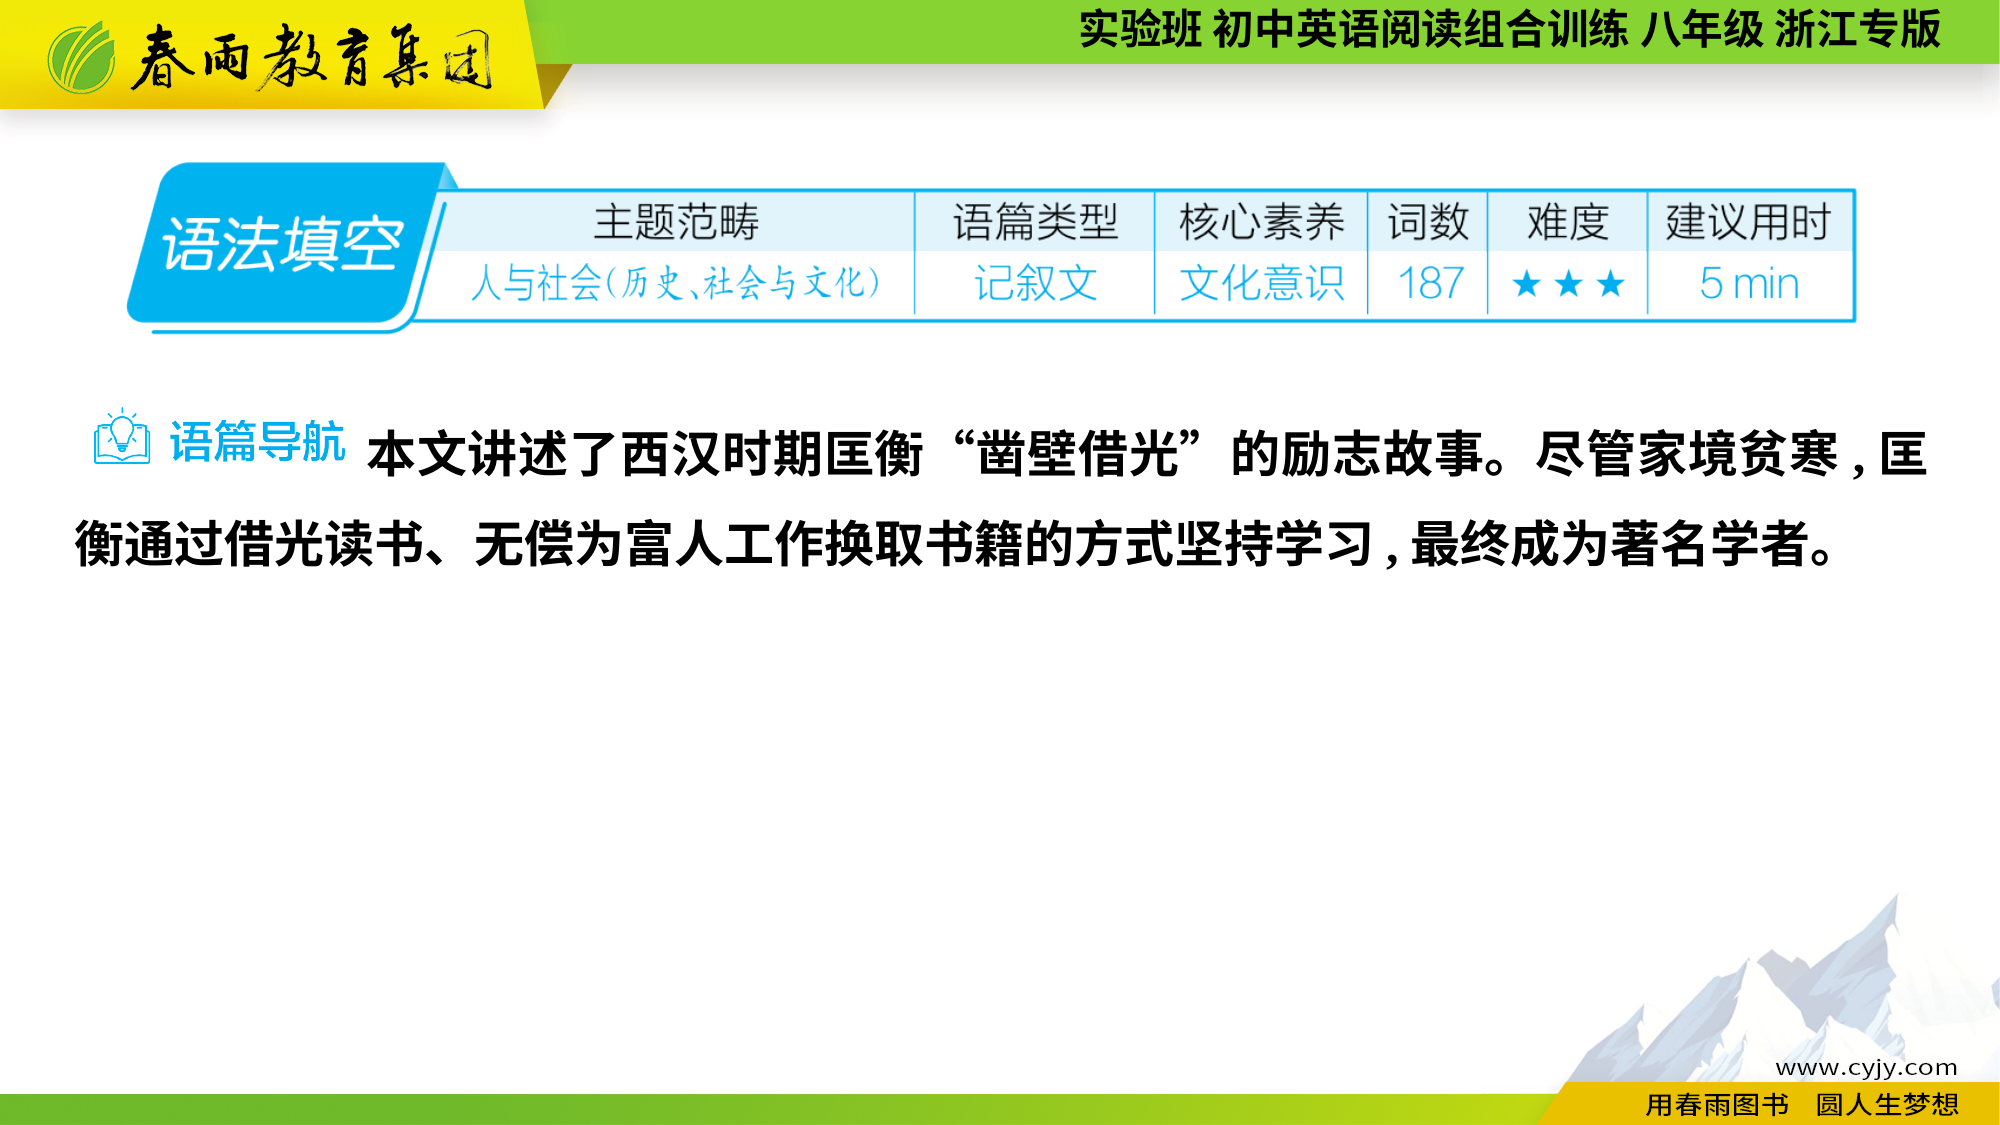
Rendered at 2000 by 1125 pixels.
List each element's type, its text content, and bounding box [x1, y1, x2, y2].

picture [0, 0, 2000, 1125]
list 本文讲述了西汉时期匡衡“凿壁借光”的励志故事。尽管家境贫寒,匡衡通过借光读书、无偿为富人工作换取书籍的方式坚持学习,最终成为著名学者。 [59, 385, 1944, 571]
